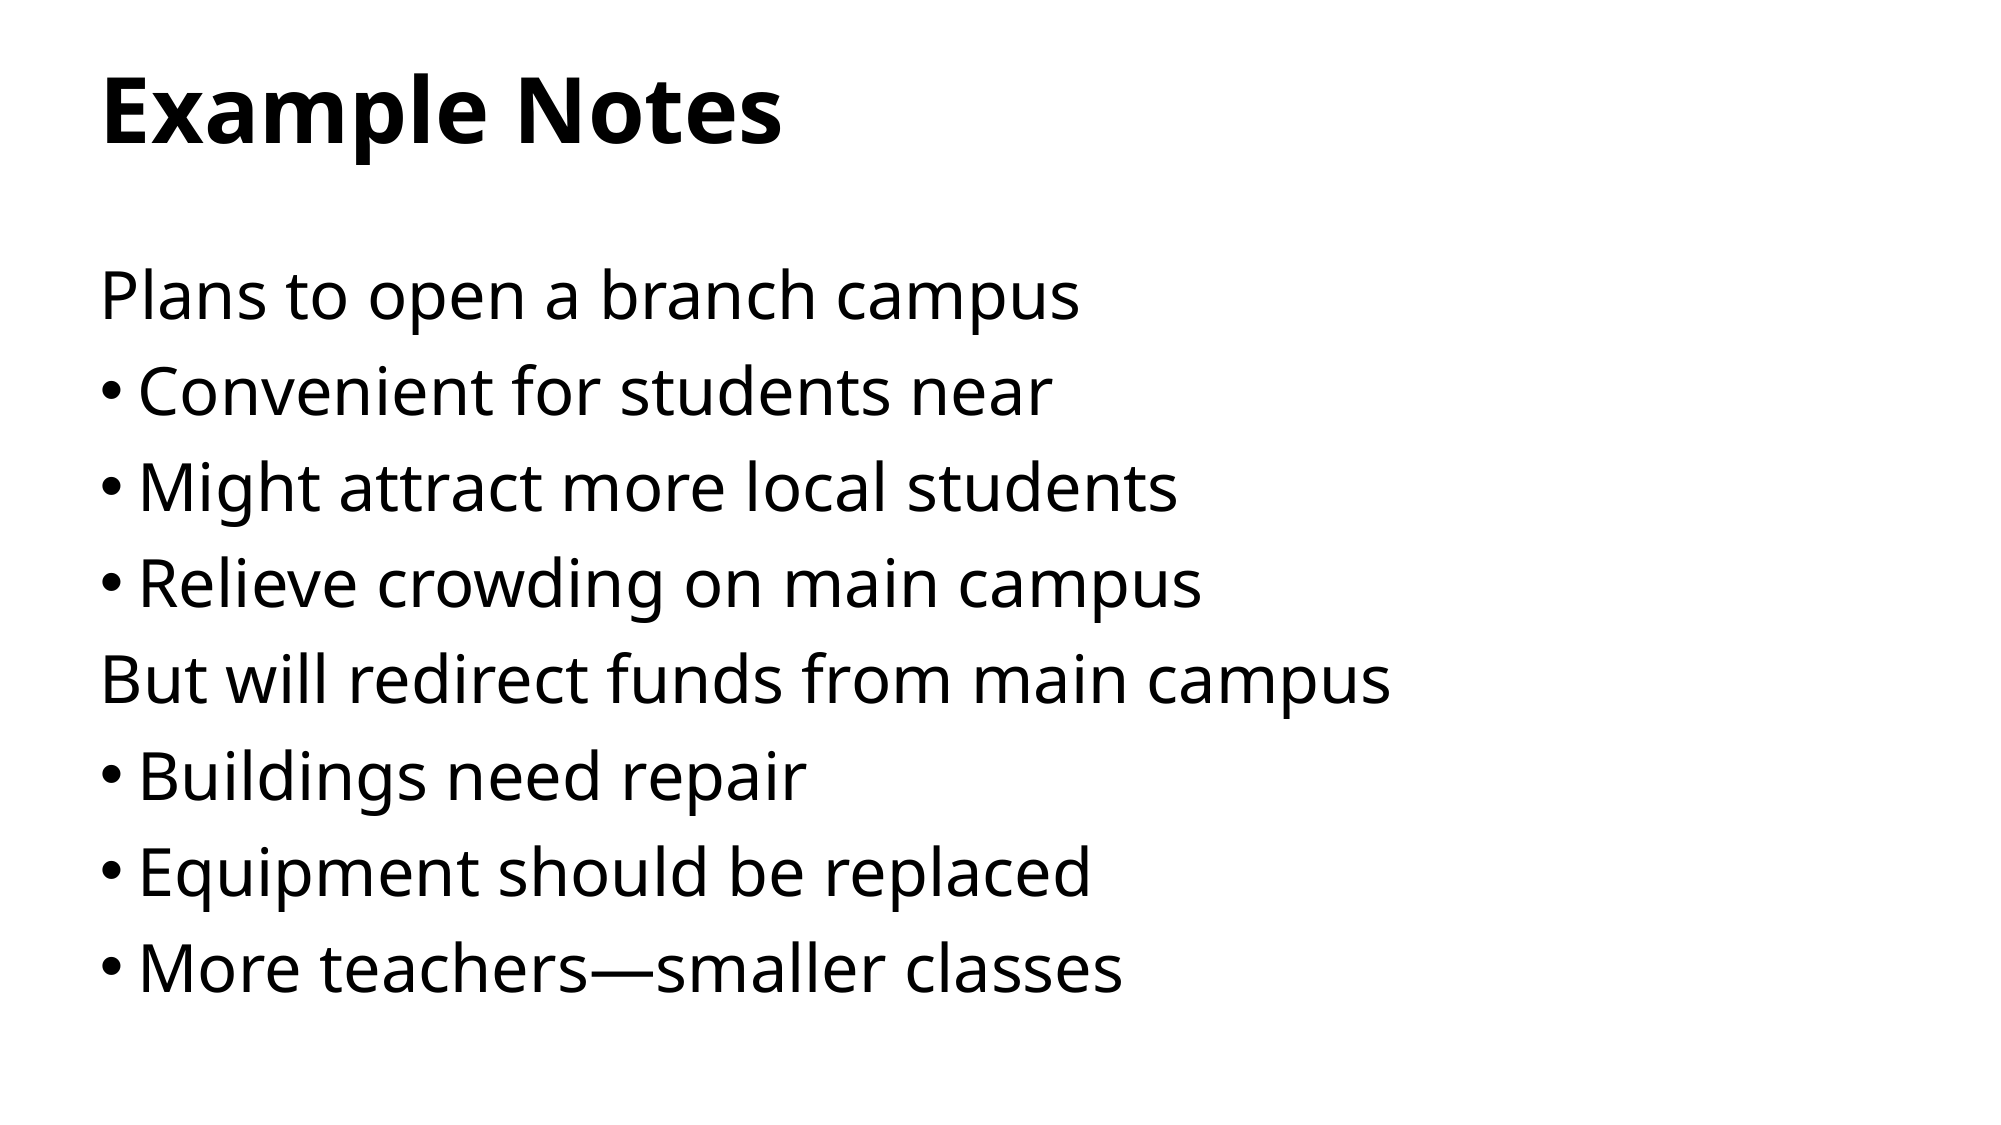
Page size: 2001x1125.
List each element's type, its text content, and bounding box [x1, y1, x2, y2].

list Plans to open a branch campus Convenient for students near Might attract more local students Relieve crowding on main campus But will redirect funds from main campus Buildings need repair Equipment should be replaced More teachers—smaller classes [84, 229, 1973, 1091]
title Example Notes [84, 59, 1863, 167]
